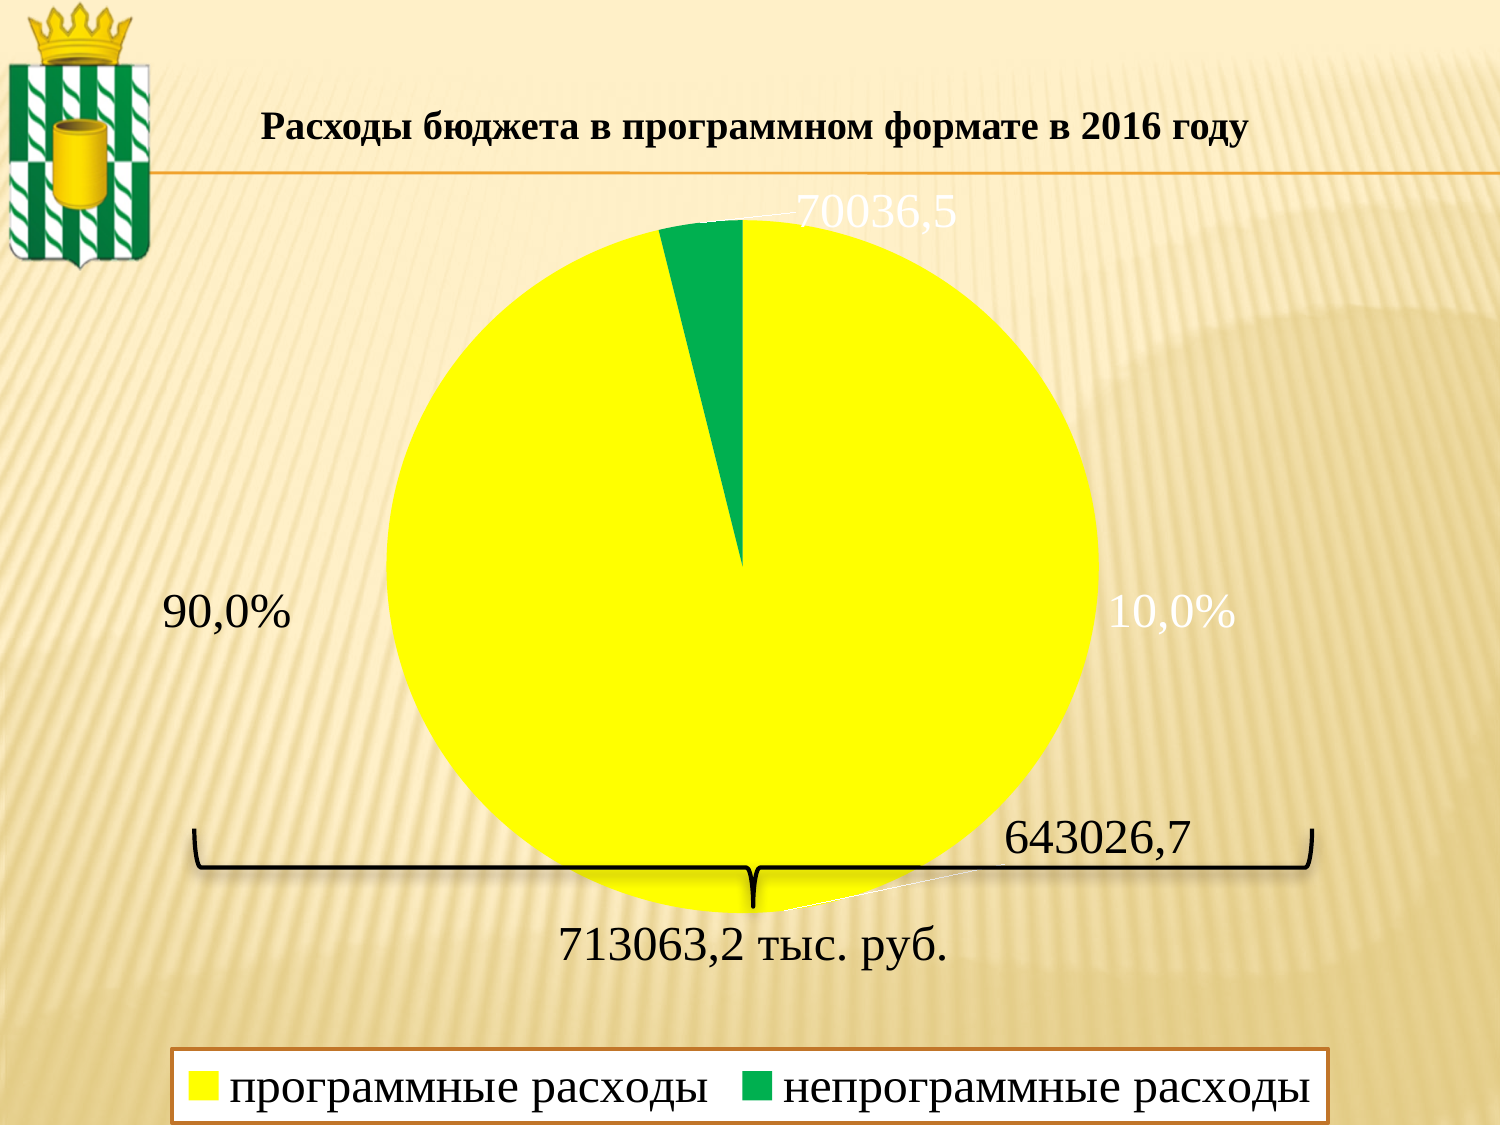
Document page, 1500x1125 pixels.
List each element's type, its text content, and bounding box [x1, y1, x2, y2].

chart [0, 158, 1500, 1125]
picture [4, 0, 153, 271]
text_box Расходы бюджета в программном формате в 2016 году [162, 90, 1460, 157]
